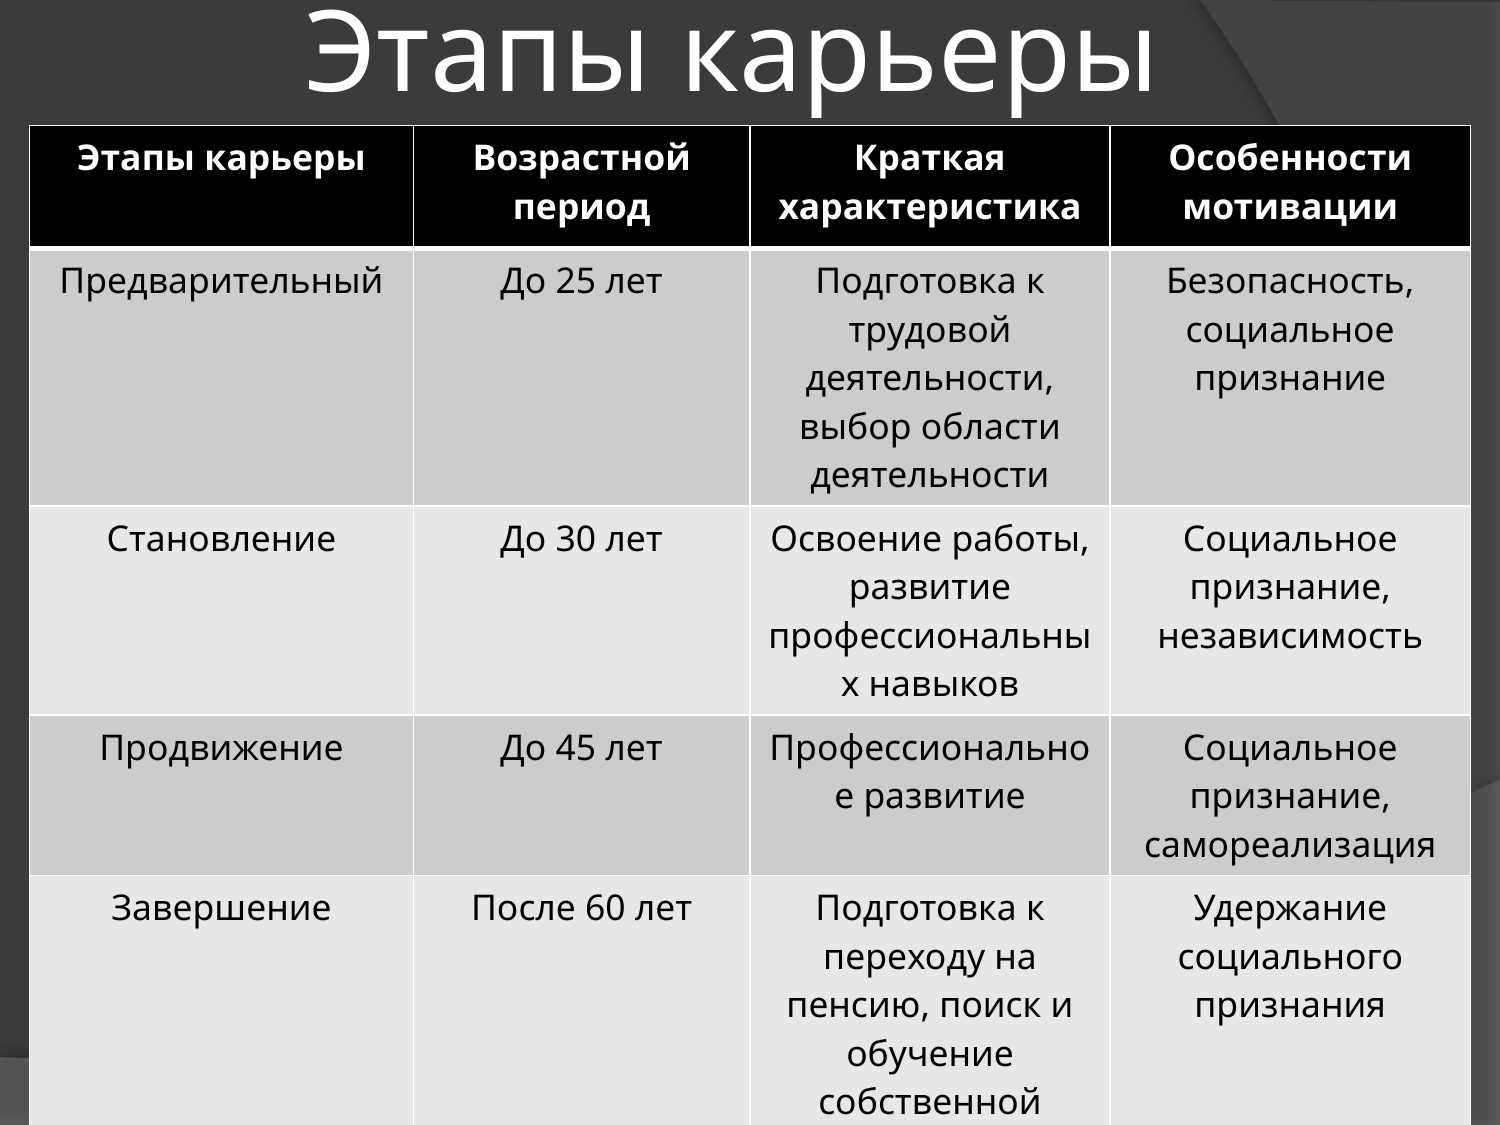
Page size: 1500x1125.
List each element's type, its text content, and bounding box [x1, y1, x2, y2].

table_header Возрастной период [414, 126, 749, 246]
table_cell Продвижение [30, 716, 413, 875]
table_cell До 45 лет [414, 716, 749, 875]
table_cell Завершение [30, 876, 413, 1125]
table_cell Профессиональное развитие [751, 716, 1109, 875]
title Этапы карьеры [41, 0, 1424, 93]
table_cell Подготовка к переходу на пенсию, поиск и обучение собственной смены [751, 876, 1109, 1125]
table_cell До 25 лет [414, 251, 749, 505]
table_cell До 30 лет [414, 507, 749, 714]
table_cell Социальное признание, независимость [1111, 507, 1470, 714]
table_header Особенности мотивации [1111, 126, 1470, 246]
table_cell Безопасность, социальное признание [1111, 251, 1470, 505]
table_header Этапы карьеры [30, 126, 413, 246]
table_cell Освоение работы, развитие профессиональных навыков [751, 507, 1109, 714]
table_header Краткая характеристика [751, 126, 1109, 246]
table_cell Подготовка к трудовой деятельности, выбор области деятельности [751, 251, 1109, 505]
table_cell Предварительный [30, 251, 413, 505]
table_cell Становление [30, 507, 413, 714]
table_cell Социальное признание, самореализация [1111, 716, 1470, 875]
table_cell Удержание социального признания [1111, 876, 1470, 1125]
table_cell После 60 лет [414, 876, 749, 1125]
